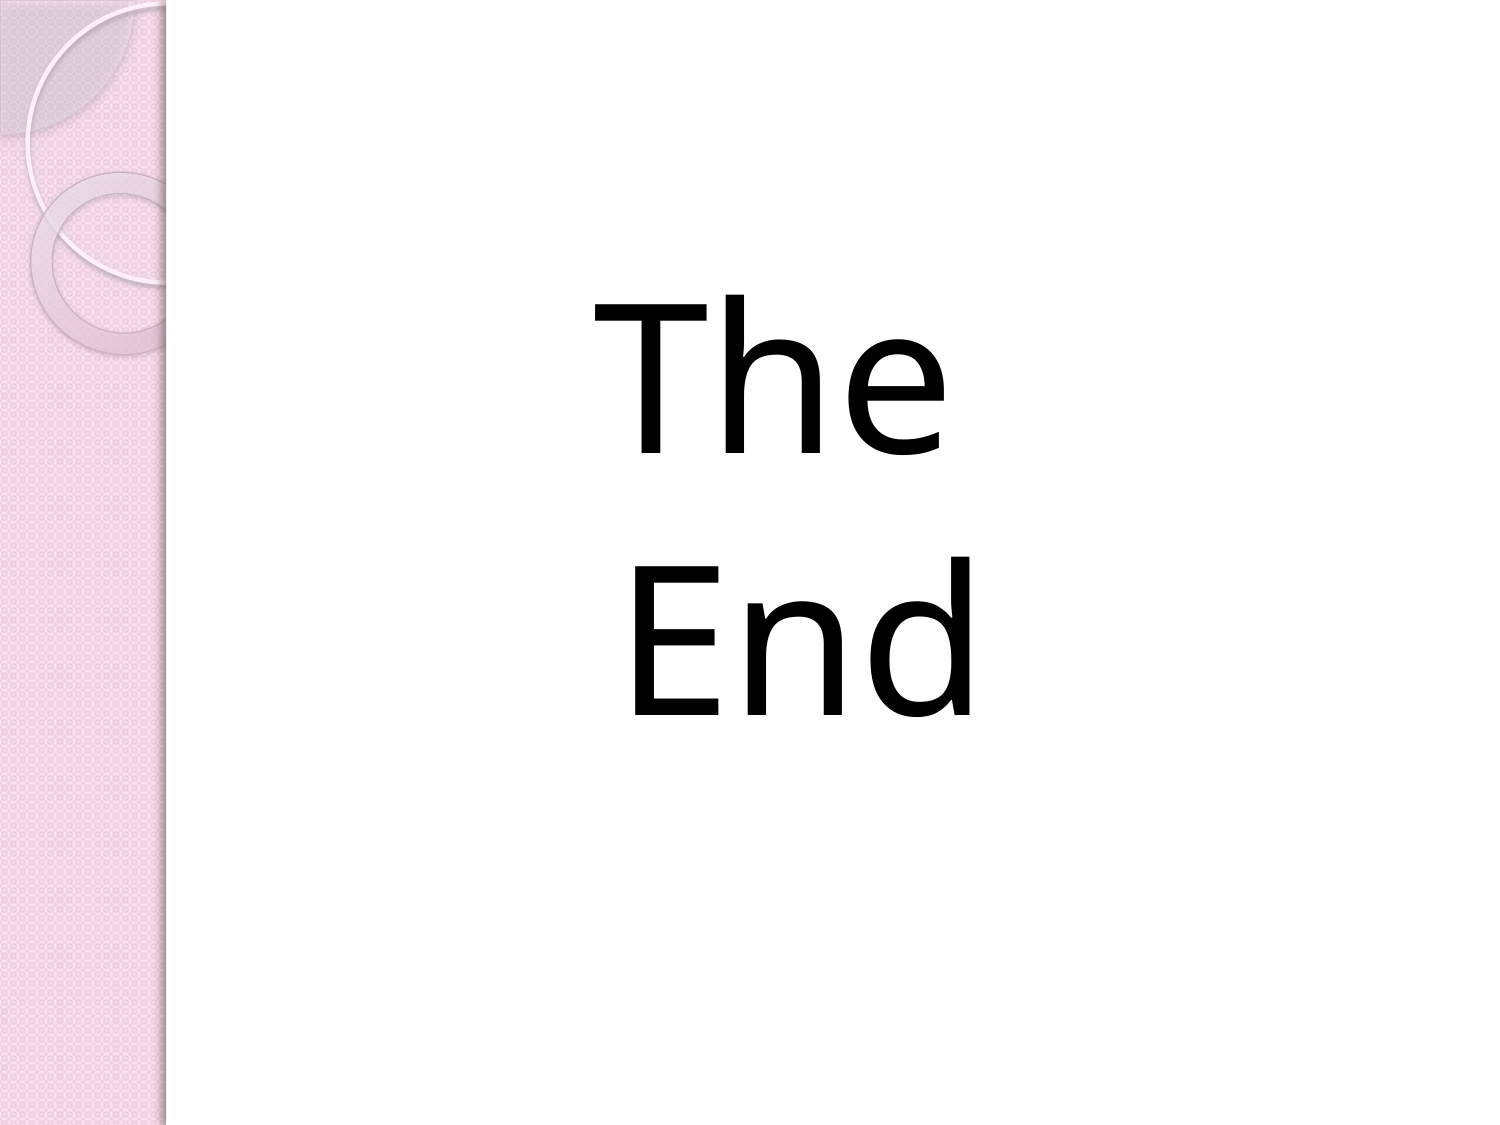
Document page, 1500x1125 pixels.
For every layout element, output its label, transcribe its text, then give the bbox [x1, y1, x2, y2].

list The End [123, 237, 1466, 1025]
